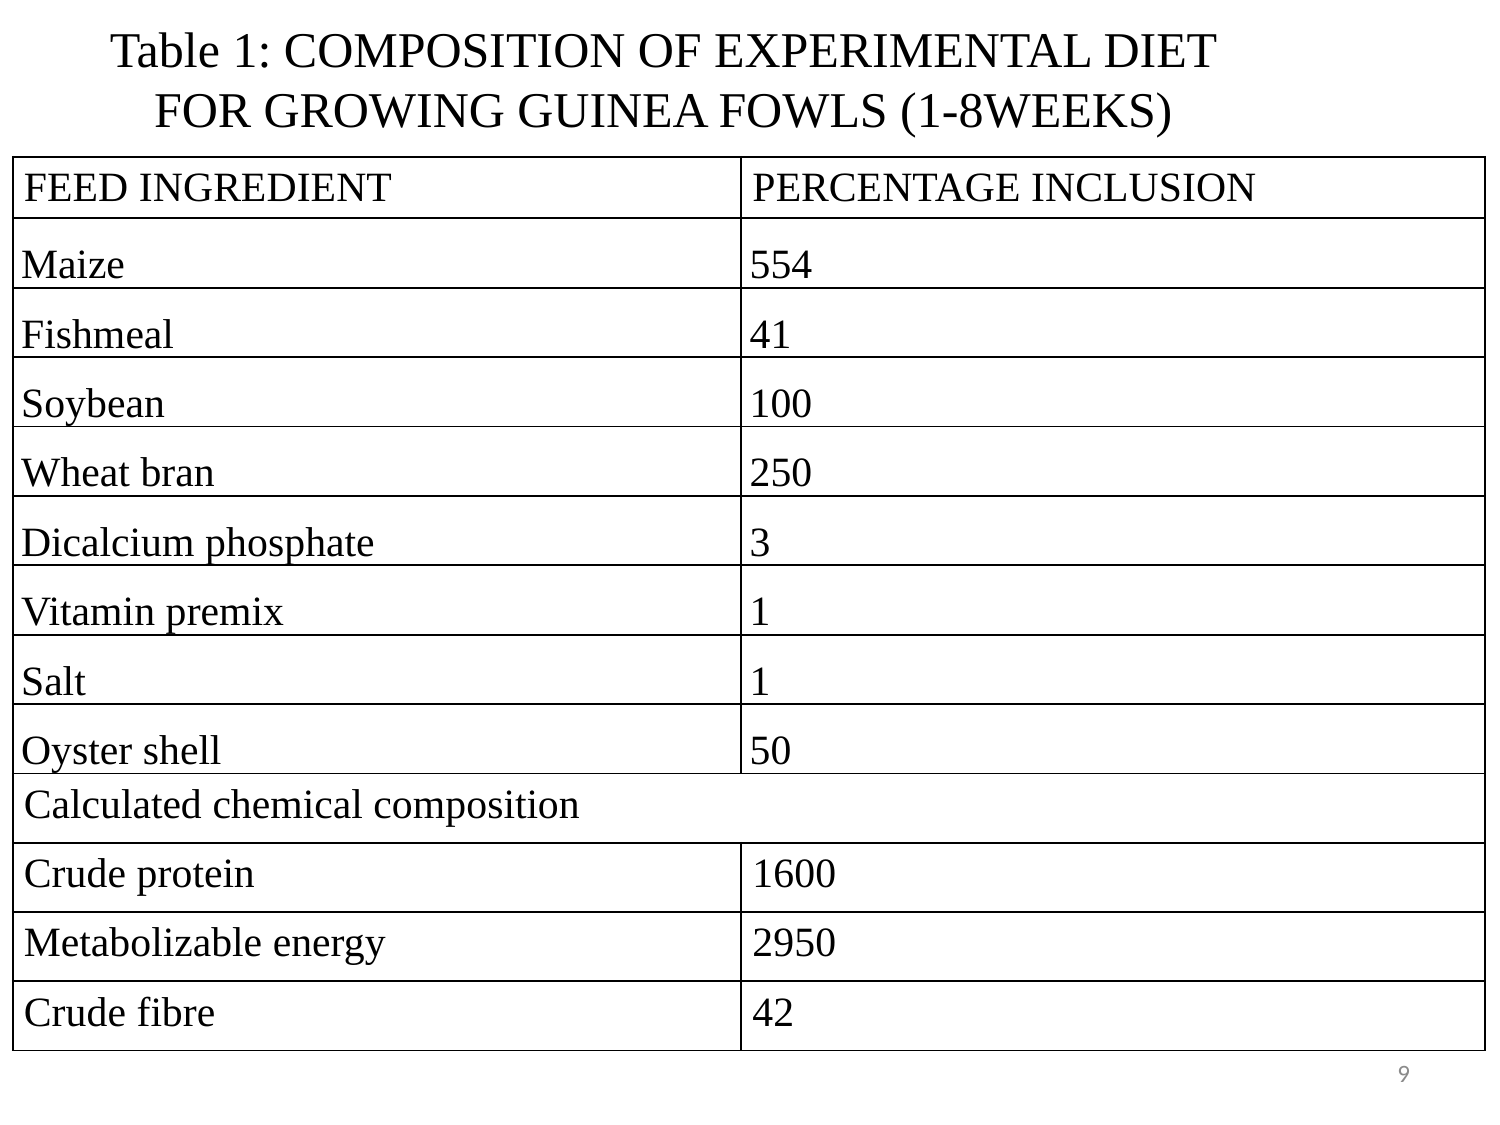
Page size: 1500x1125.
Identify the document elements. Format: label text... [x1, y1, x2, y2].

table_cell 250 [742, 427, 1484, 495]
table_header FEED INGREDIENT [14, 158, 740, 217]
table_cell Vitamin premix [14, 566, 740, 634]
table_cell 554 [742, 219, 1484, 287]
table_cell 3 [742, 497, 1484, 564]
table_cell Calculated chemical composition [14, 774, 1484, 842]
table_cell 100 [742, 358, 1484, 426]
table_cell Maize [14, 219, 740, 287]
table_cell Crude protein [14, 844, 740, 911]
table_cell 1 [742, 636, 1484, 703]
table_cell 1600 [742, 844, 1484, 911]
title Table 1: COMPOSITION OF EXPERIMENTAL DIET FOR GROWING GUINEA FOWLS (1-8WEEKS) [72, 15, 1255, 139]
table_cell 42 [742, 982, 1484, 1050]
table_cell Salt [14, 636, 740, 703]
table_cell 50 [742, 705, 1484, 773]
table_cell Dicalcium phosphate [14, 497, 740, 564]
table_cell Wheat bran [14, 427, 740, 495]
table_cell Fishmeal [14, 289, 740, 356]
table_cell 41 [742, 289, 1484, 356]
table_header PERCENTAGE INCLUSION [742, 158, 1484, 217]
table_cell 1 [742, 566, 1484, 634]
table_cell 2950 [742, 913, 1484, 980]
table_cell Oyster shell [14, 705, 740, 773]
table_cell Crude fibre [14, 982, 740, 1050]
table_cell Metabolizable energy [14, 913, 740, 980]
slide_number 9 [1074, 1042, 1425, 1103]
table_cell Soybean [14, 358, 740, 426]
